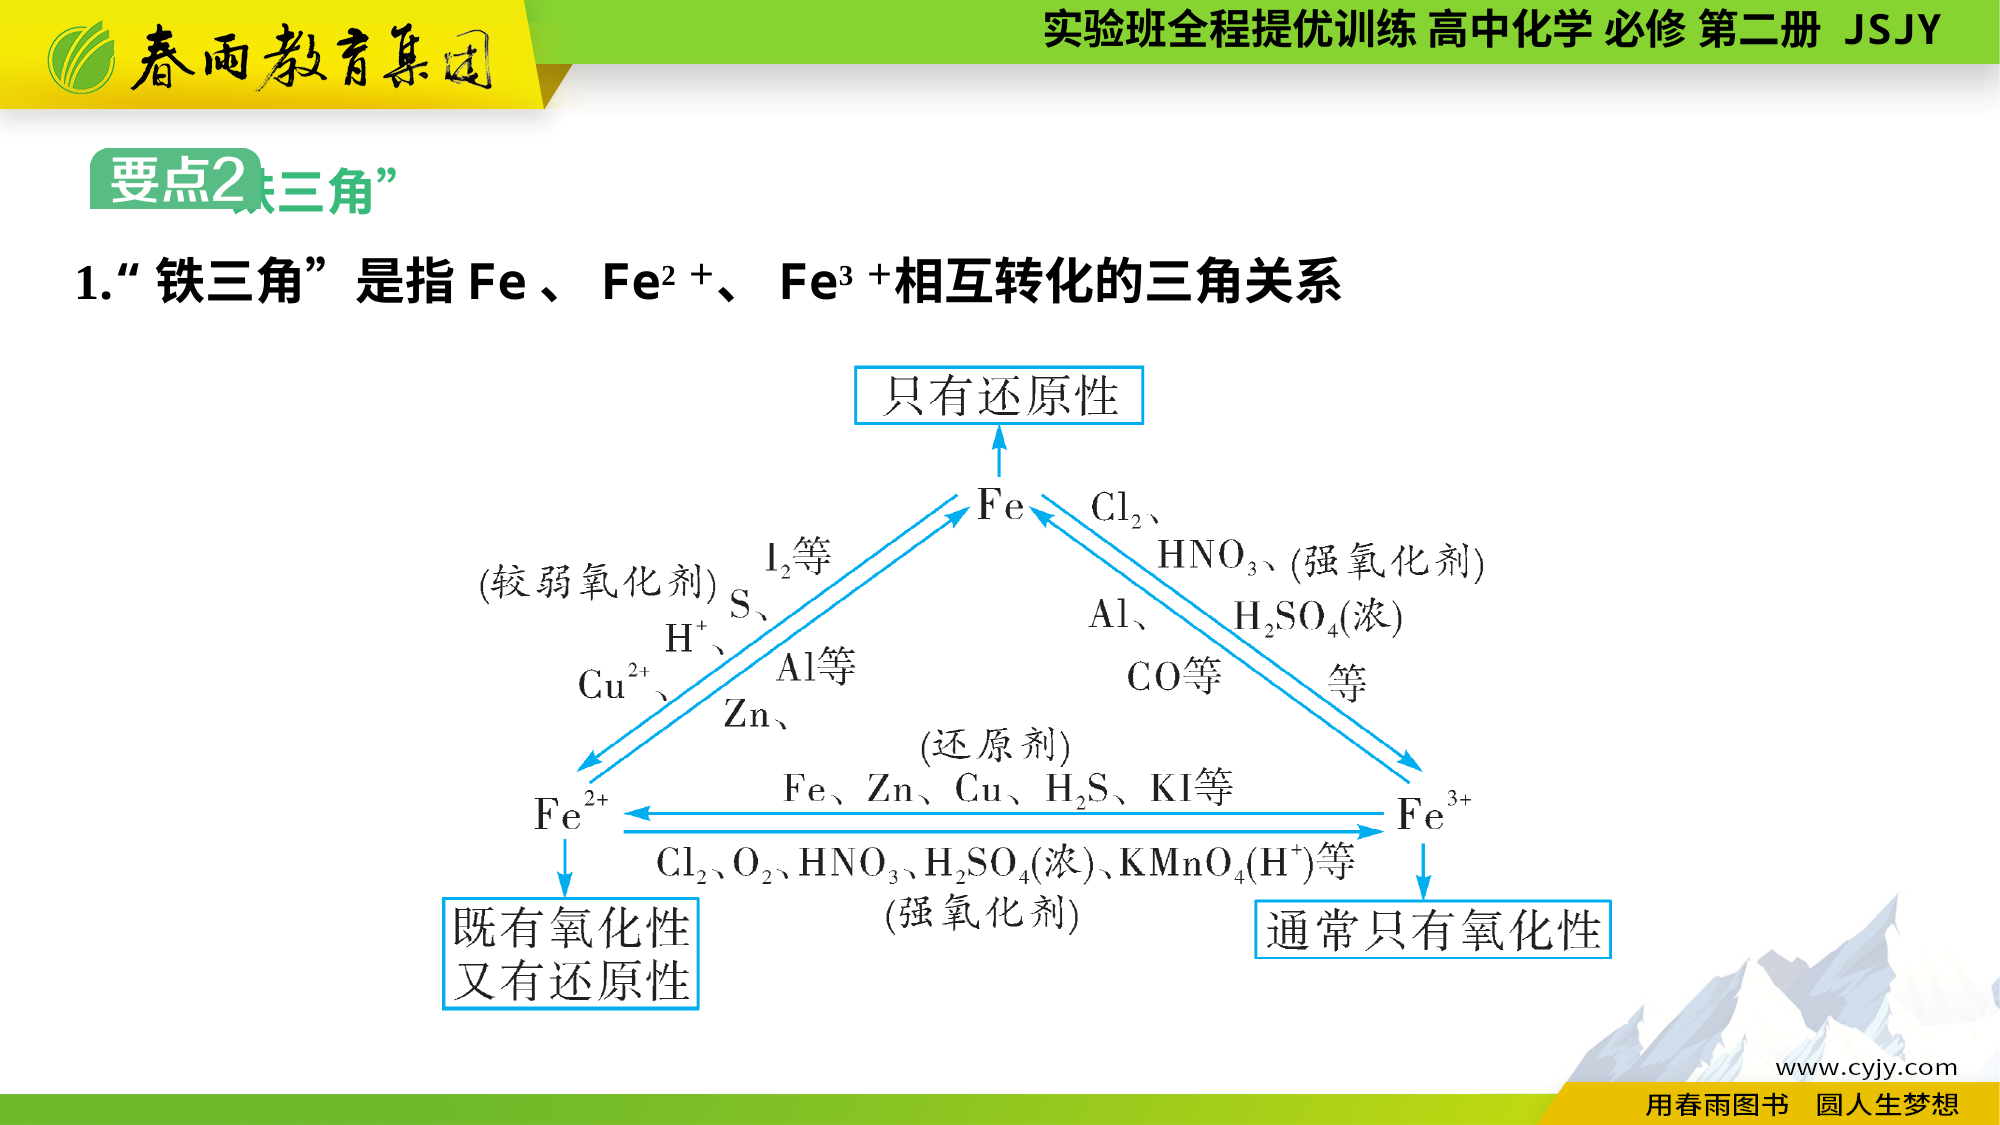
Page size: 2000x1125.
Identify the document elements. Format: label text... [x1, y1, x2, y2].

picture [0, 0, 2000, 1125]
list “铁三角” 1.“铁三角”是指Fe、Fe2＋、Fe3＋相互转化的三角关系 [59, 122, 1944, 308]
